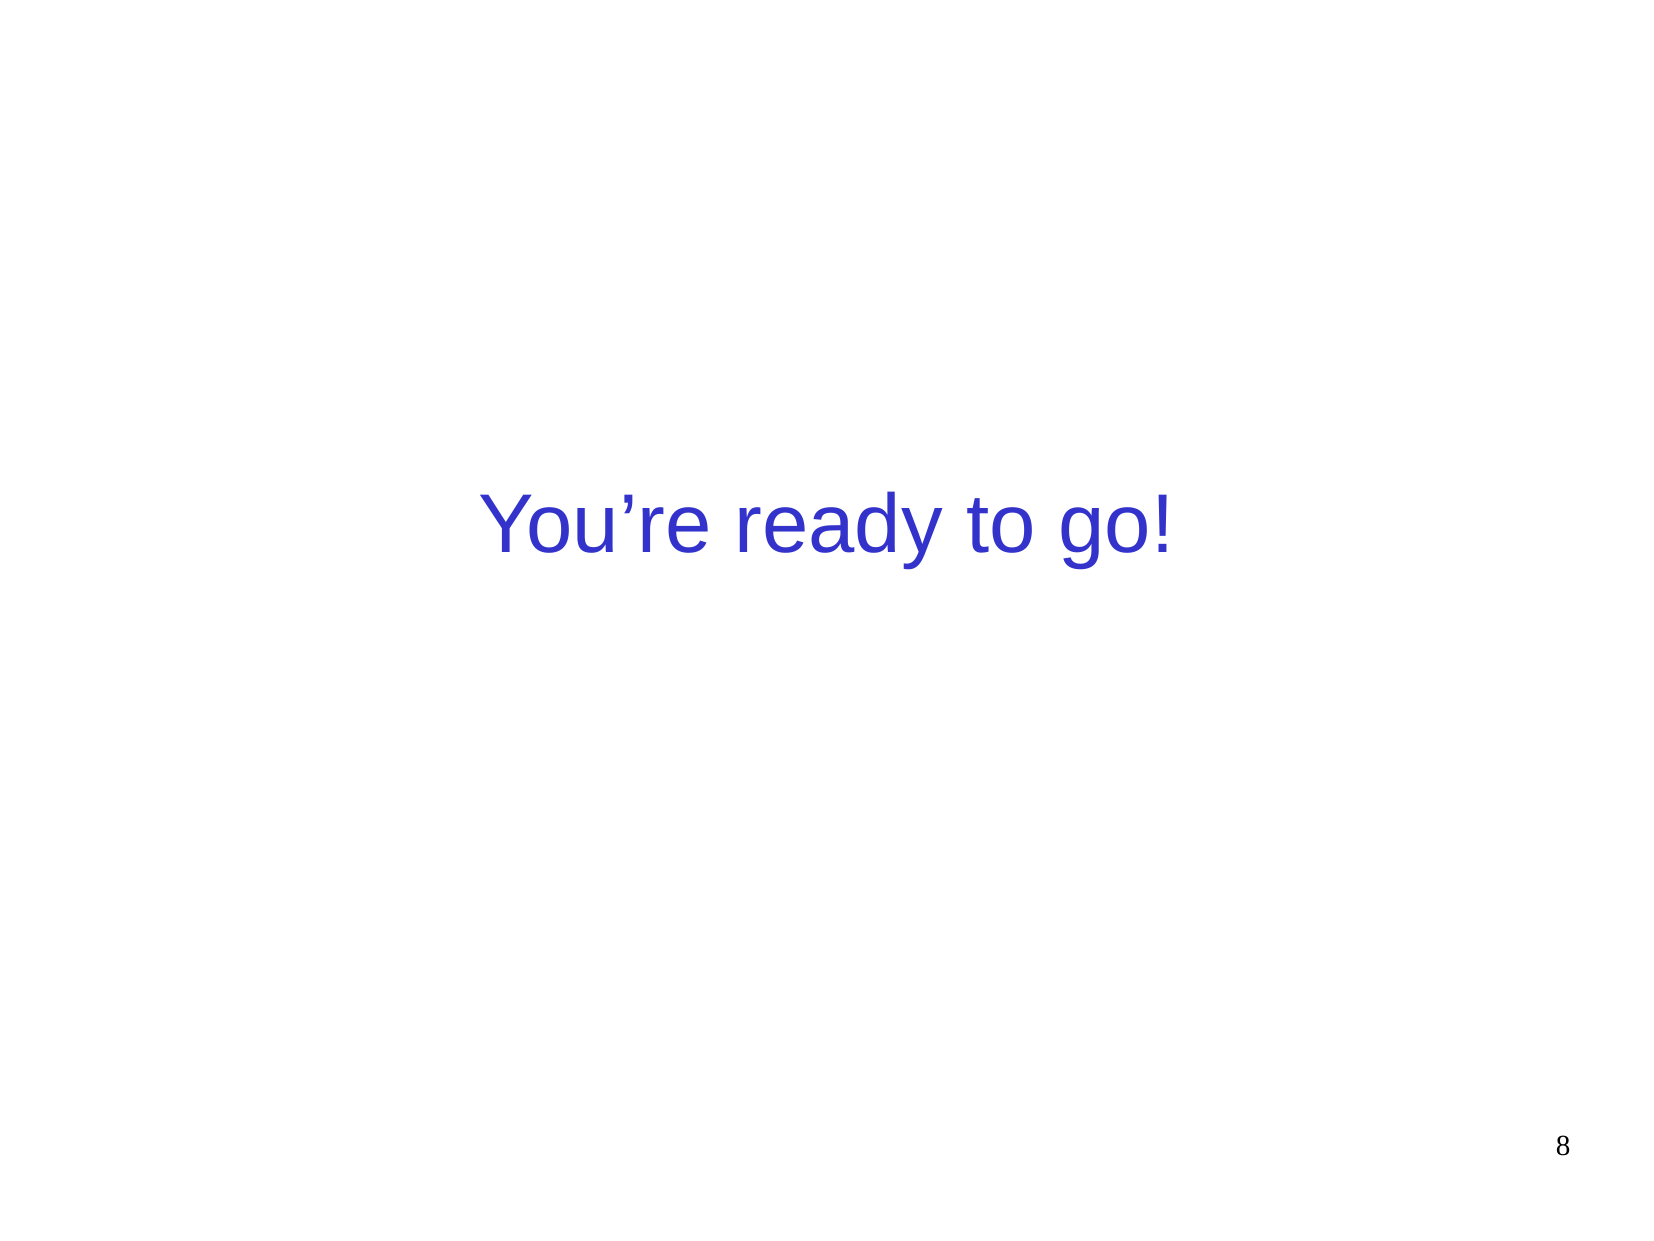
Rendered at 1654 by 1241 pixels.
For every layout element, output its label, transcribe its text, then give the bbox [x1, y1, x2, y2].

slide_number 8 [1185, 1129, 1571, 1215]
title You’re ready to go! [83, 465, 1571, 584]
